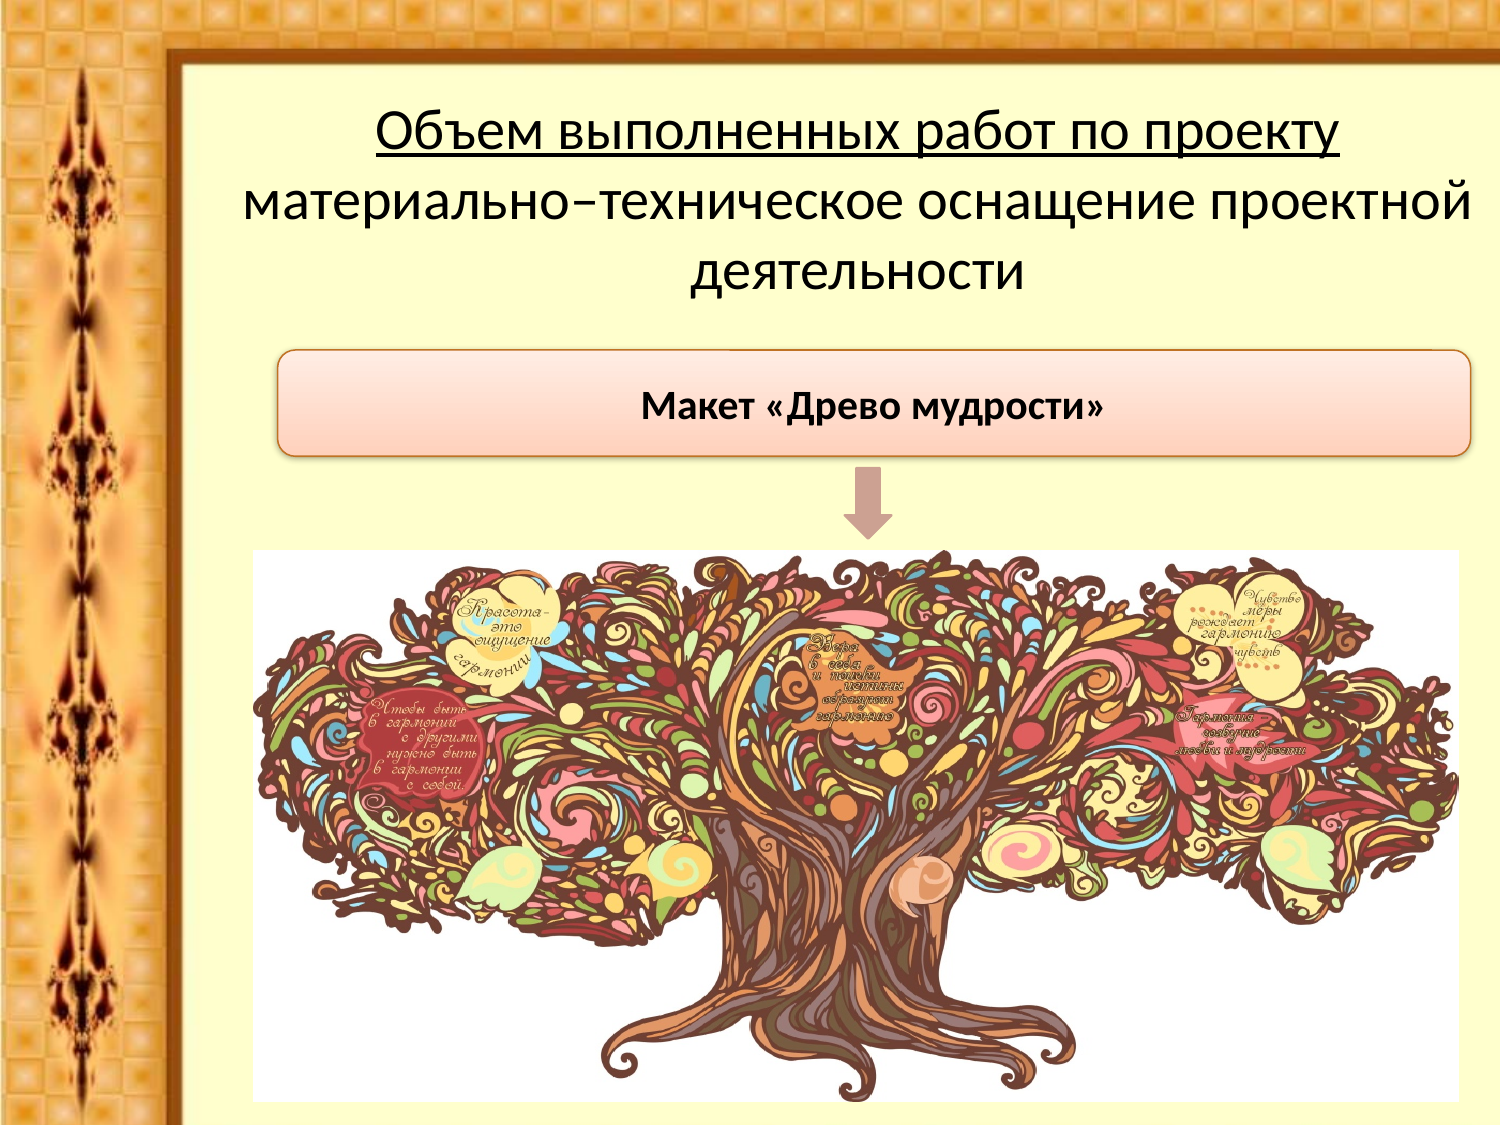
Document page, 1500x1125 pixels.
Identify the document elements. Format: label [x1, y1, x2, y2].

list [253, 550, 1459, 1102]
picture [0, 0, 1500, 1125]
